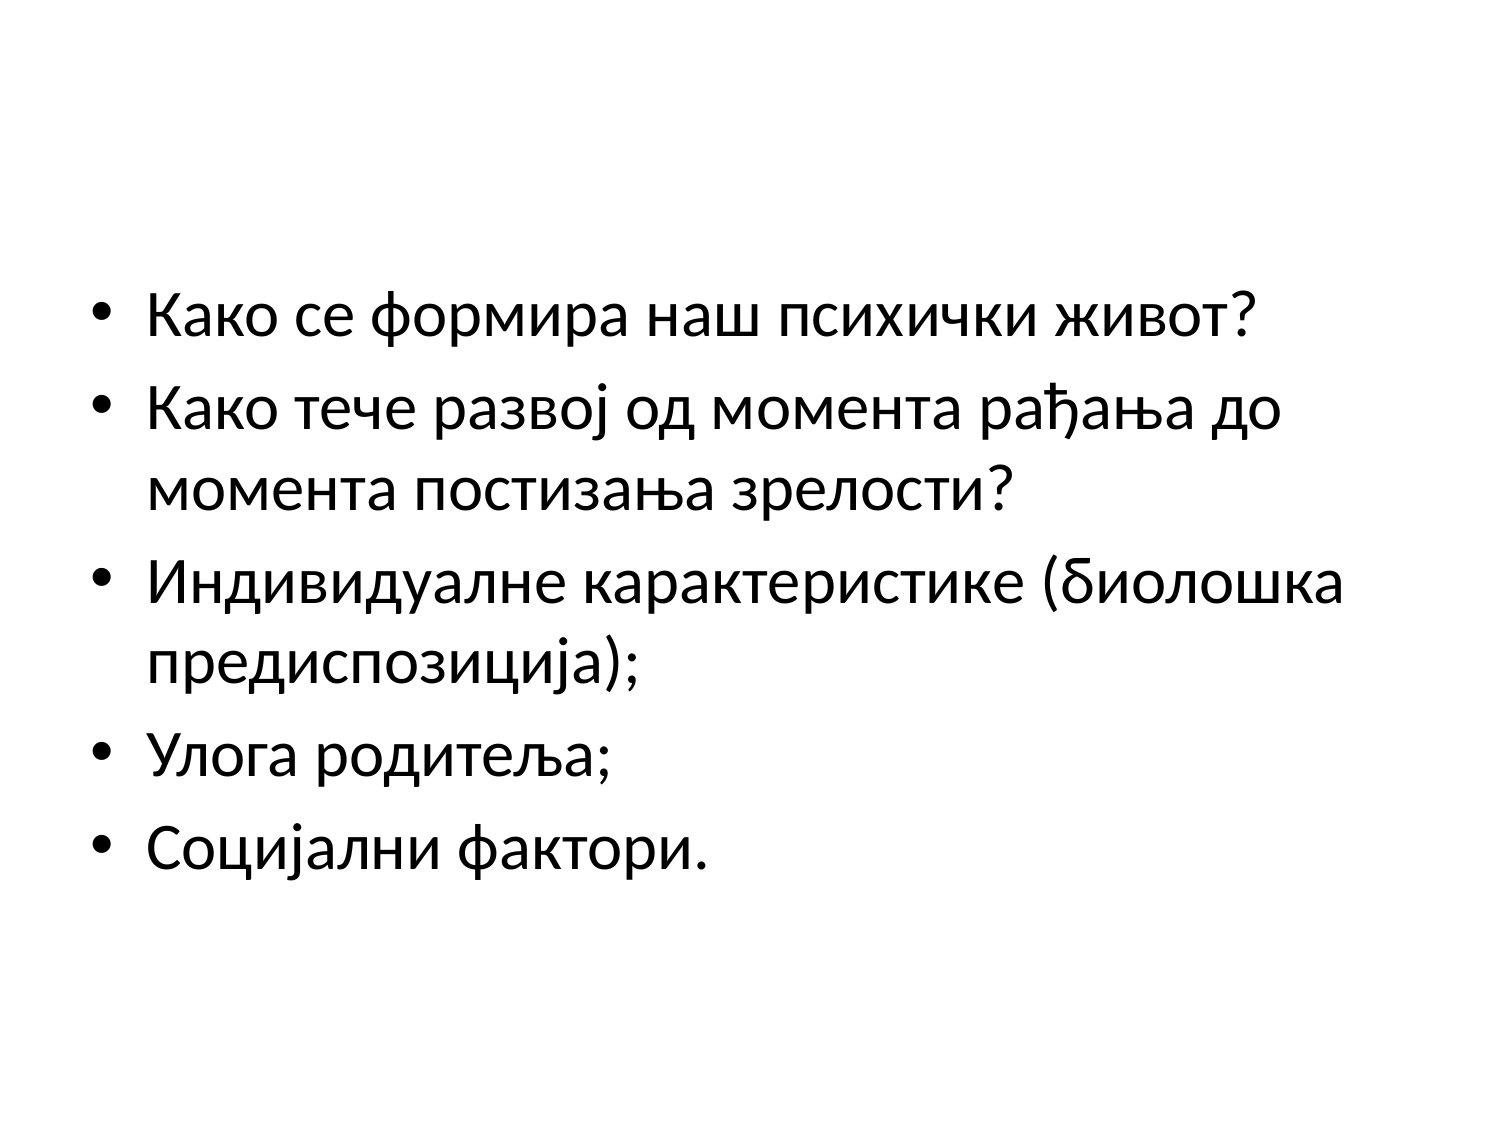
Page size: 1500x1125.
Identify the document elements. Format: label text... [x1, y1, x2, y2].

list Како се формира наш психички живот? Како тече развој од момента рађања до момента постизања зрелости? Индивидуалне карактеристике (биолошка предиспозиција); Улога родитеља; Социјални фактори. [75, 262, 1425, 1005]
